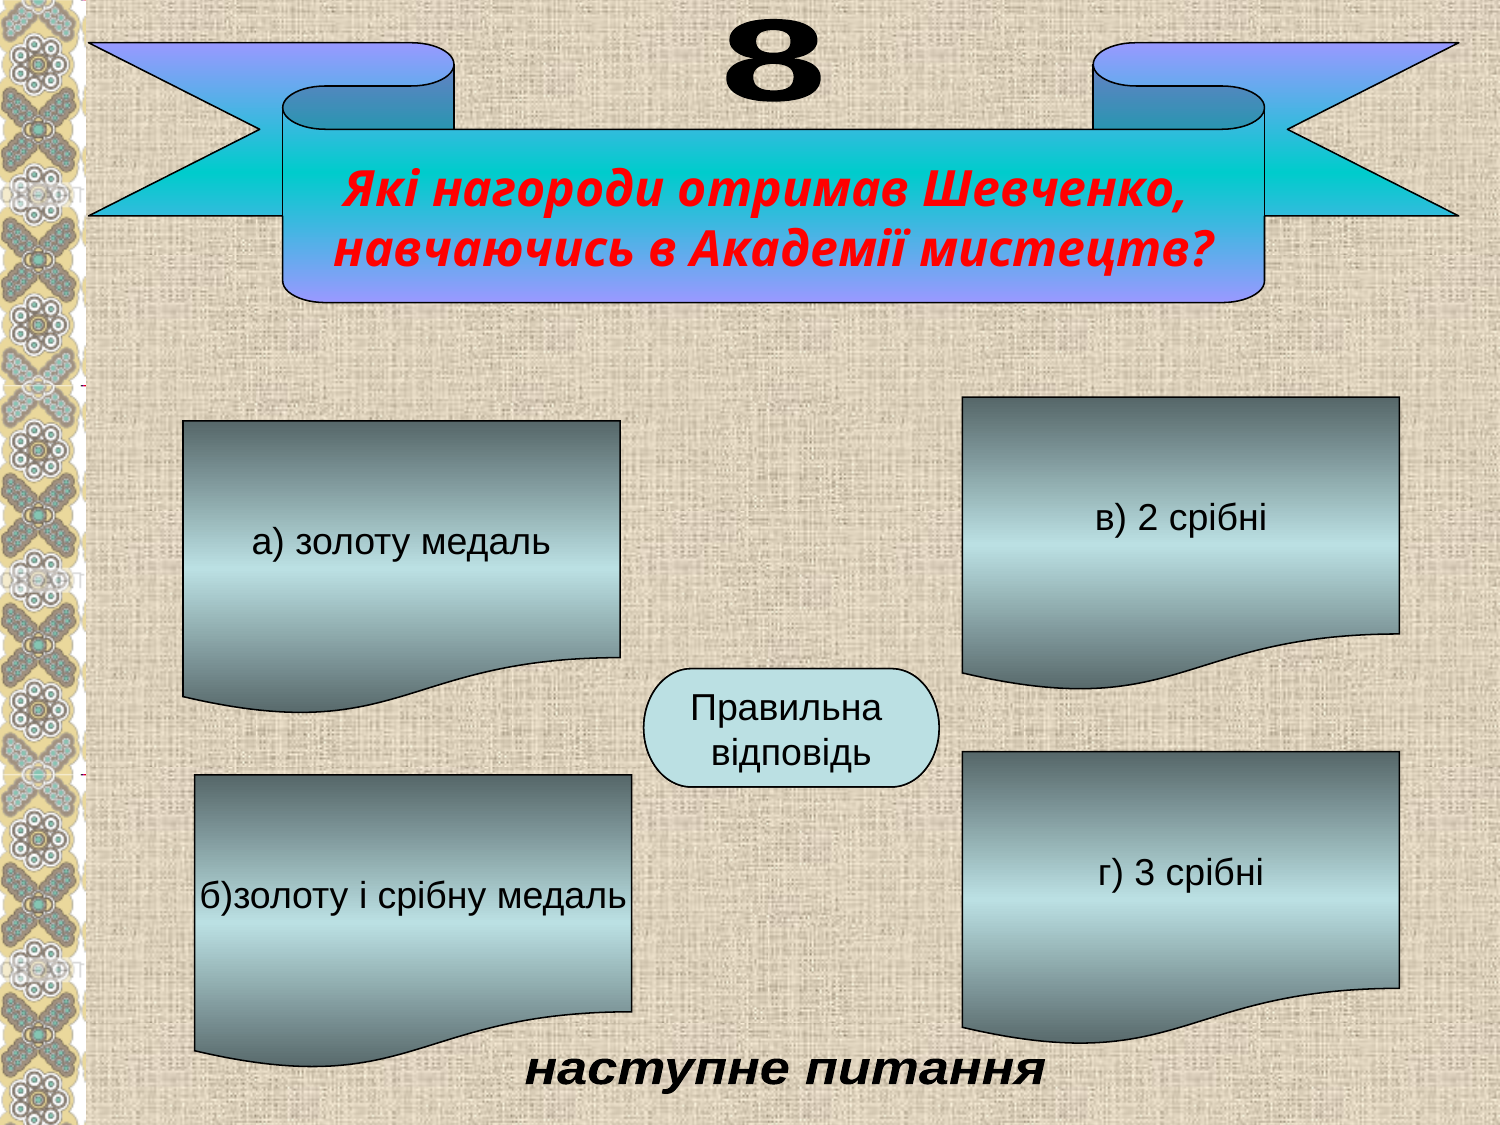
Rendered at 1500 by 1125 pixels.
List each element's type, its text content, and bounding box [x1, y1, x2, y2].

text_box Які нагороди отримав Шевченко, навчаючись в Академії мистецтв? [90, 42, 1459, 303]
text_box Правильна відповідь [643, 668, 940, 787]
text_box б)золоту і срібну медаль [194, 774, 632, 1067]
text_box в) 2 срібні [962, 397, 1400, 689]
text_box г) 3 срібні [962, 751, 1400, 1044]
picture [0, 0, 1500, 1125]
text_box а) золоту медаль [183, 420, 621, 713]
